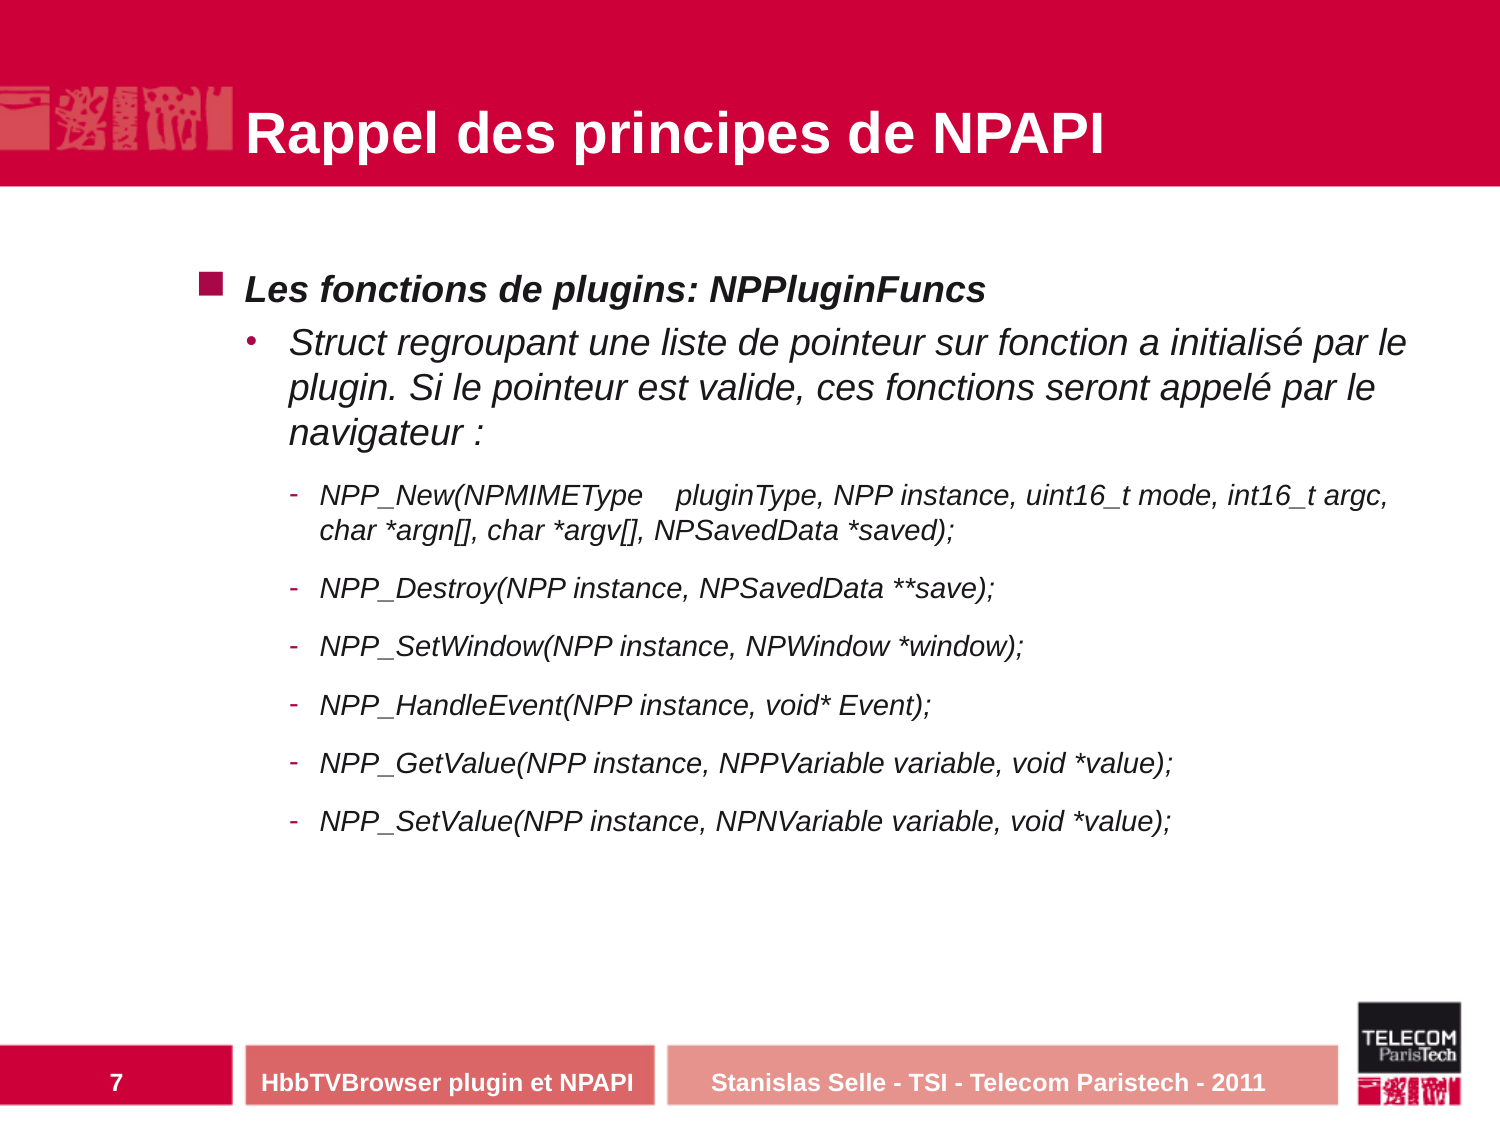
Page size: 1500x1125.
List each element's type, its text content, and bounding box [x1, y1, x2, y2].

footer HbbTVBrowser plugin et NPAPI Stanislas Selle - TSI - Telecom Paristech - 2011 [260, 1058, 1338, 1103]
title Rappel des principes de NPAPI [245, 23, 1459, 166]
list Les fonctions de plugins: NPPluginFuncs Struct regroupant une liste de pointeur sur fonction a initialisé par le plugin. Si le pointeur est valide, ces fonctions seront appelé par le navigateur : NPP_New(NPMIMEType pluginType, NPP instance, uint16_t mode, int16_t argc, char *argn[], char *argv[], NPSavedData *saved); NPP_Destroy(NPP instance, NPSavedData **save); NPP_SetWindow(NPP instance, NPWindow *window); NPP_HandleEvent(NPP instance, void* Event); NPP_GetValue(NPP instance, NPPVariable variable, void *value); NPP_SetValue(NPP instance, NPNVariable variable, void *value); [199, 265, 1459, 1004]
slide_number 7 [94, 1058, 234, 1107]
picture [0, 0, 1500, 1125]
